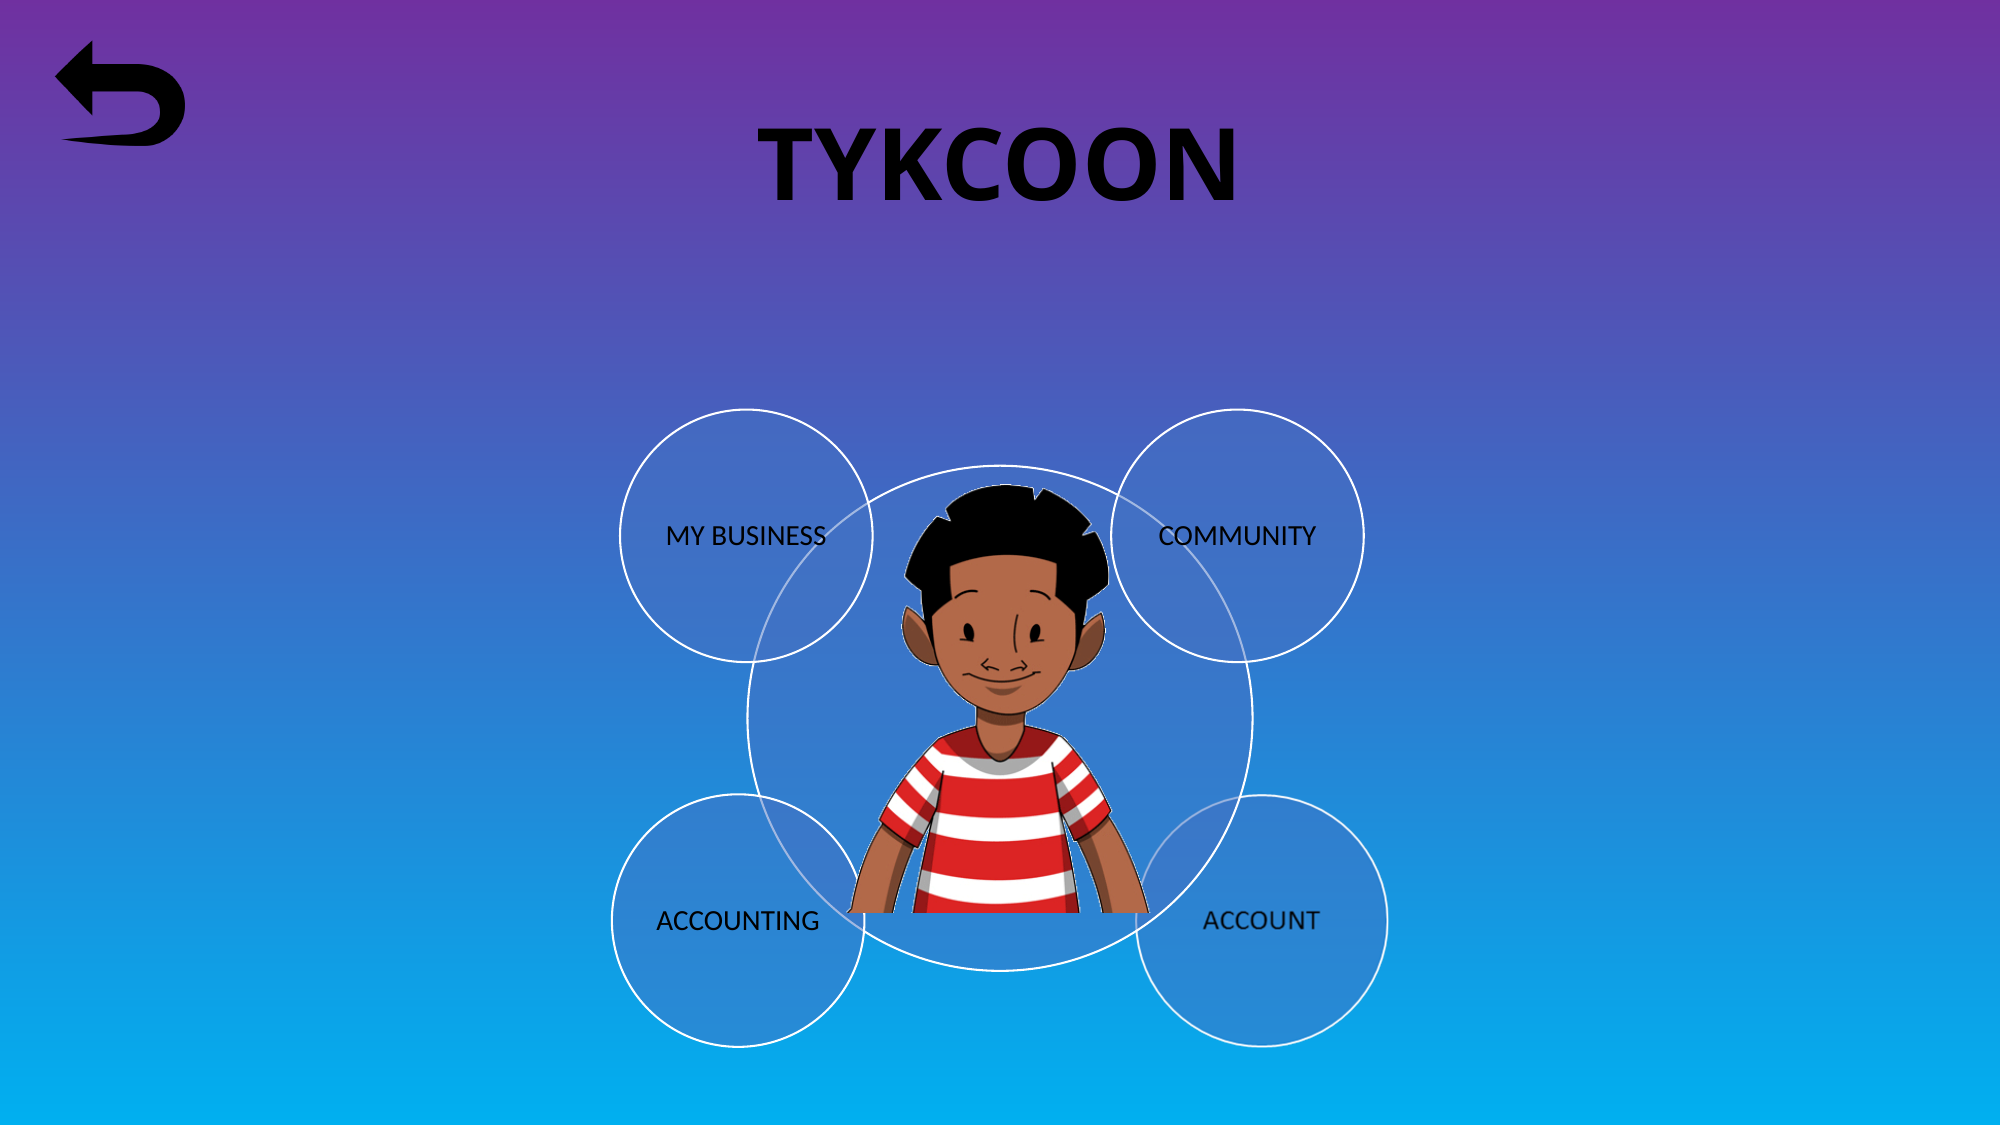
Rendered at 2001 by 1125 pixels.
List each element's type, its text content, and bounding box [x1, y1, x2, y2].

picture [45, 18, 196, 169]
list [137, 224, 1863, 1048]
picture [719, 411, 1281, 913]
title TYKCOON [137, 59, 1863, 224]
